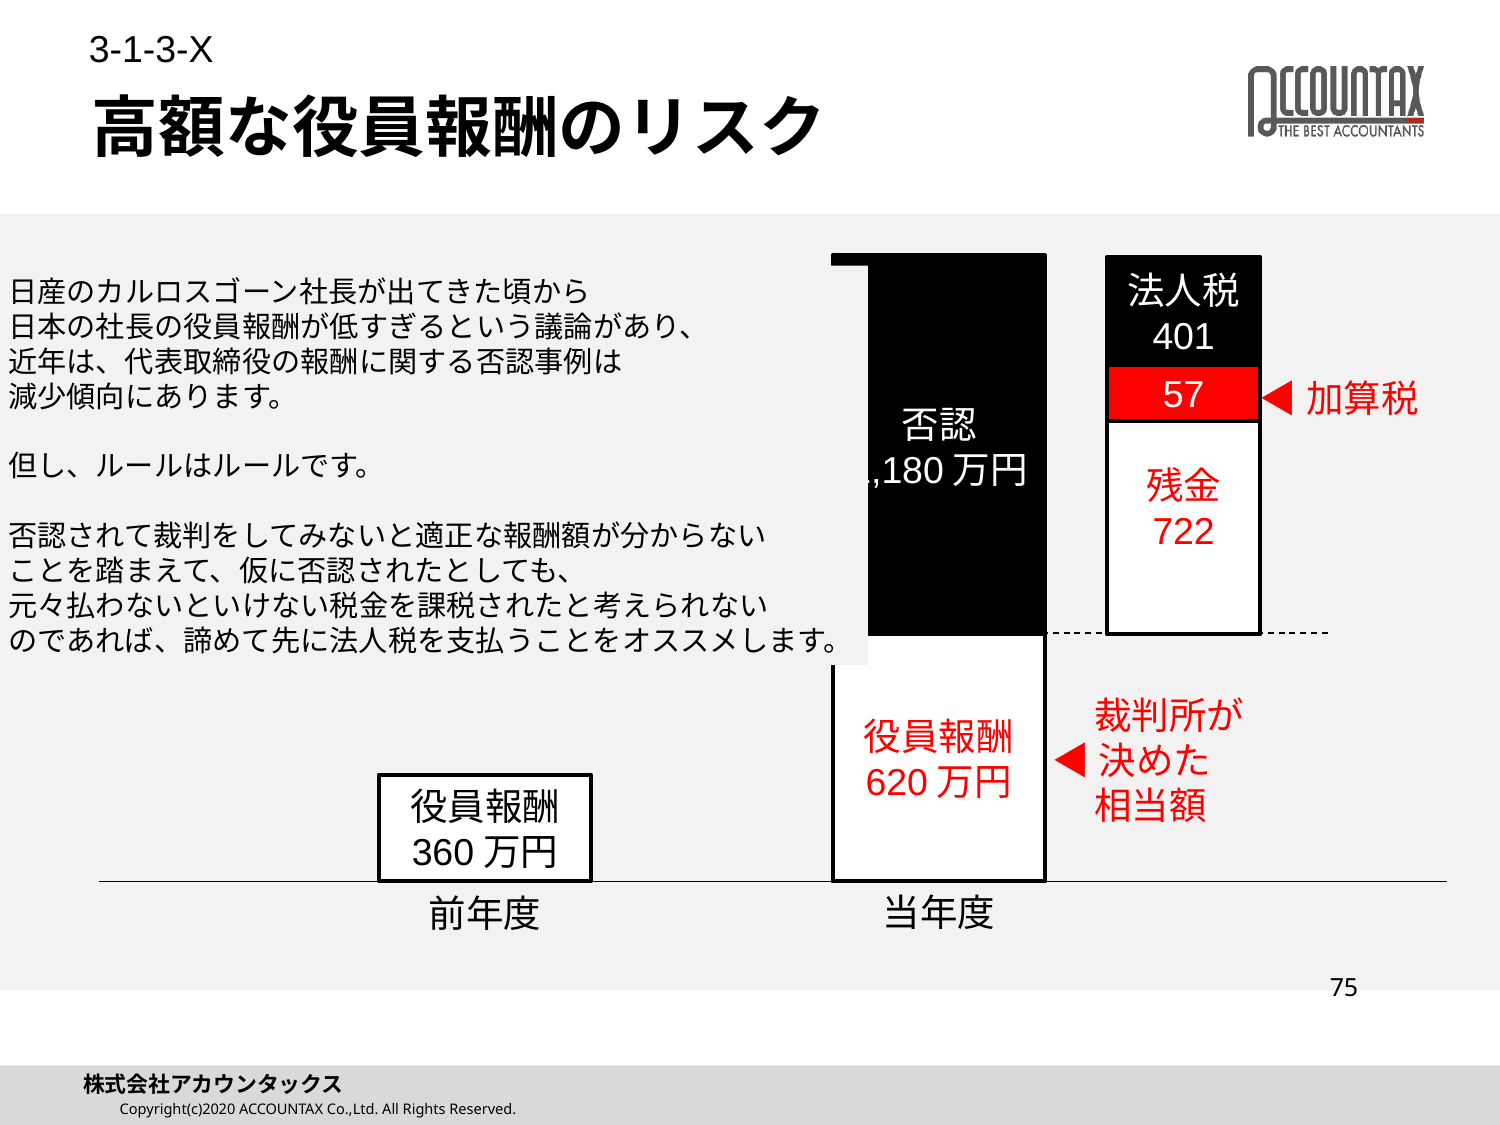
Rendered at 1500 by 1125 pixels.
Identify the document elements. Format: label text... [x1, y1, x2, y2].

text_box 残金 779 [1105, 423, 1262, 632]
text_box 3-1-3-X [74, 17, 229, 78]
text_box 57 [1105, 363, 1262, 423]
text_box 法人税 401 [1105, 255, 1262, 363]
text_box 前年度 [413, 890, 557, 943]
text_box 裁判所が ◀決めた 相当額 [1004, 684, 1259, 835]
text_box 役員報酬 360万円 [377, 773, 593, 880]
title 高額な役員報酬のリスク [76, 31, 1282, 219]
picture [1282, 66, 1424, 137]
text_box 否認 1,180万円 [831, 255, 1047, 632]
text_box [0, 214, 1500, 991]
slide_number 75 [1266, 964, 1422, 1017]
text_box 残金 722 [1131, 454, 1236, 560]
text_box 日産のカルロスゴーン社長が出てきた頃から 日本の社長の役員報酬が低すぎるという議論があり、 近年は、代表取締役の報酬に関する否認事例は 減少傾向にあります。 但し、ルールはルールです。 否認されて裁判をしてみないと適正な報酬額が分からない ことを踏まえて、仮に否認されたとしても、 元々払わないといけない税金を課税されたと考えられない のであれば、諦めて先に法人税を支払うことをオススメします。 [0, 265, 868, 665]
text_box 役員報酬 620万円 [831, 642, 1047, 880]
text_box ◀加算税 [1244, 367, 1434, 428]
text_box 当年度 [867, 890, 1010, 942]
